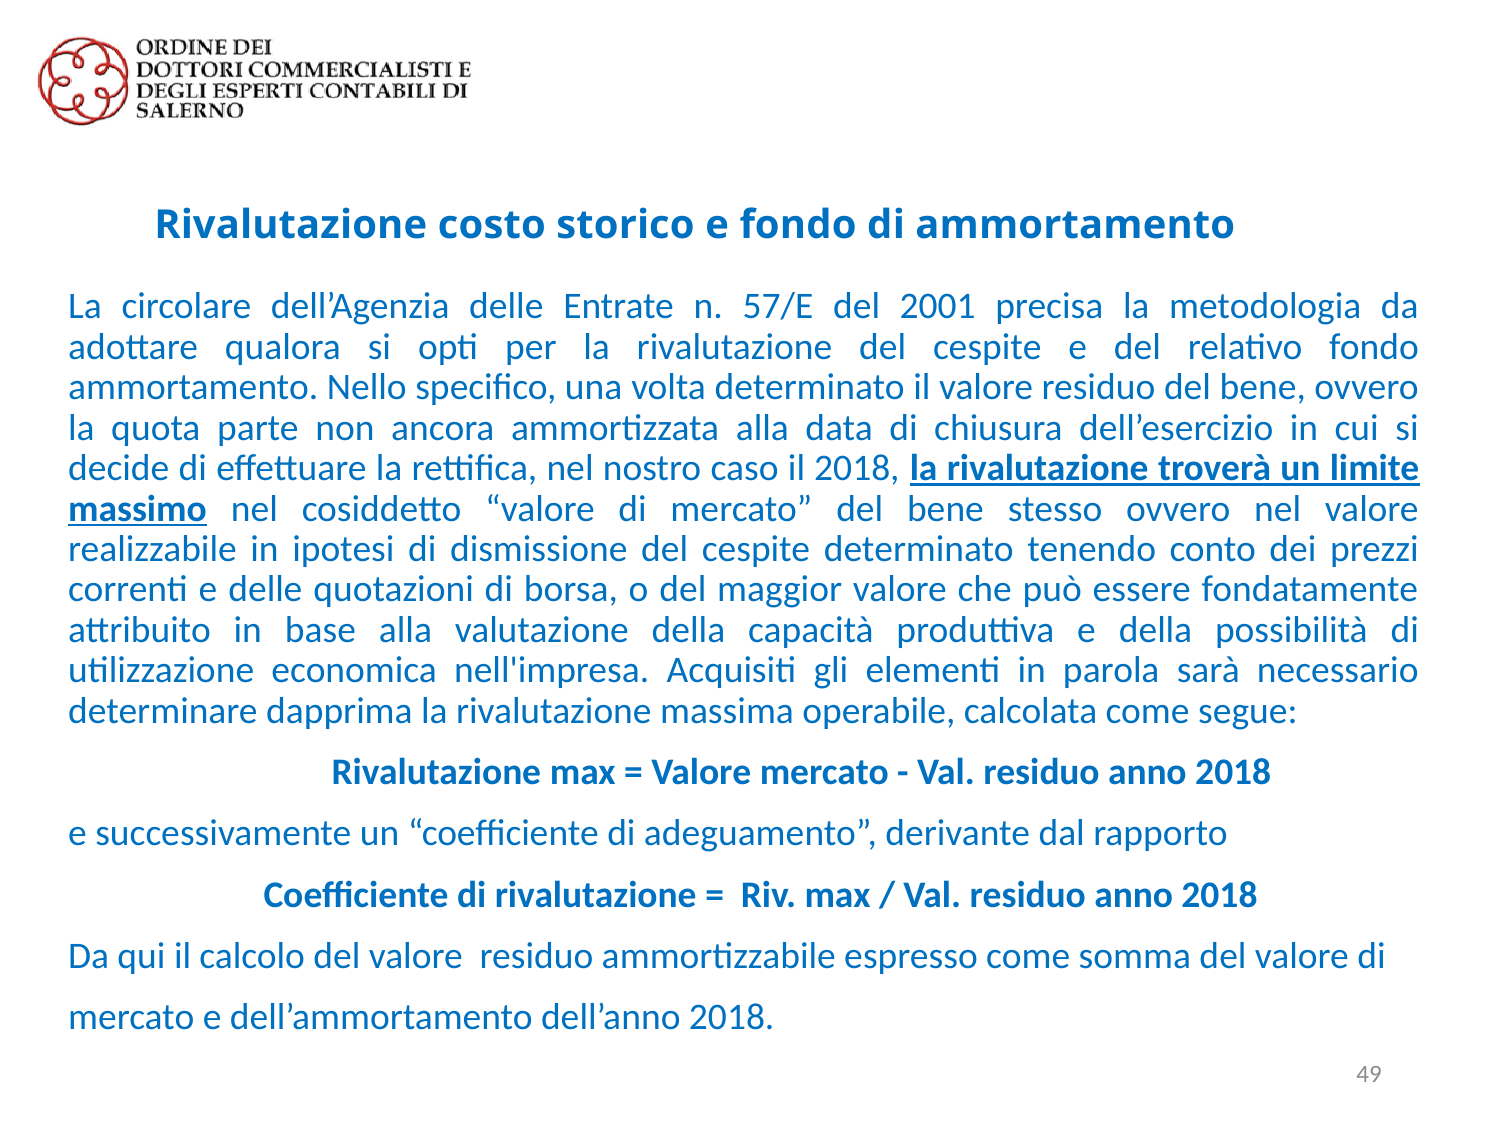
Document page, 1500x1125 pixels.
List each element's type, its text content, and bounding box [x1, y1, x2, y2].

slide_number 49 [1059, 1042, 1397, 1103]
subtitle La circolare dell’Agenzia delle Entrate n. 57/E del 2001 precisa la metodologia da adottare qualora si opti per la rivalutazione del cespite e del relativo fondo ammortamento. Nello specifico, una volta determinato il valore residuo del bene, ovvero la quota parte non ancora ammortizzata alla data di chiusura dell’esercizio in cui si decide di effettuare la rettifica, nel nostro caso il 2018, la rivalutazione troverà un limite massimo nel cosiddetto “valore di mercato” del bene stesso ovvero nel valore realizzabile in ipotesi di dismissione del cespite determinato tenendo conto dei prezzi correnti e delle quotazioni di borsa, o del maggior valore che può essere fondatamente attribuito in base alla valutazione della capacità produttiva e della possibilità di utilizzazione economica nell'impresa. Acquisiti gli elementi in parola sarà necessario determinare dapprima la rivalutazione massima operabile, calcolata come segue: Rivalutazione max = Valore mercato - Val. residuo anno 2018 e successivamente un “coefficiente di adeguamento”, derivante dal rapporto Coefficiente di rivalutazione = Riv. max / Val. residuo anno 2018 Da qui il calcolo del valore residuo ammortizzabile espresso come somma del valore di mercato e dell’ammortamento dell’anno 2018. [53, 278, 1436, 1083]
picture [29, 29, 479, 127]
title Rivalutazione costo storico e fondo di ammortamento [58, 196, 1334, 277]
